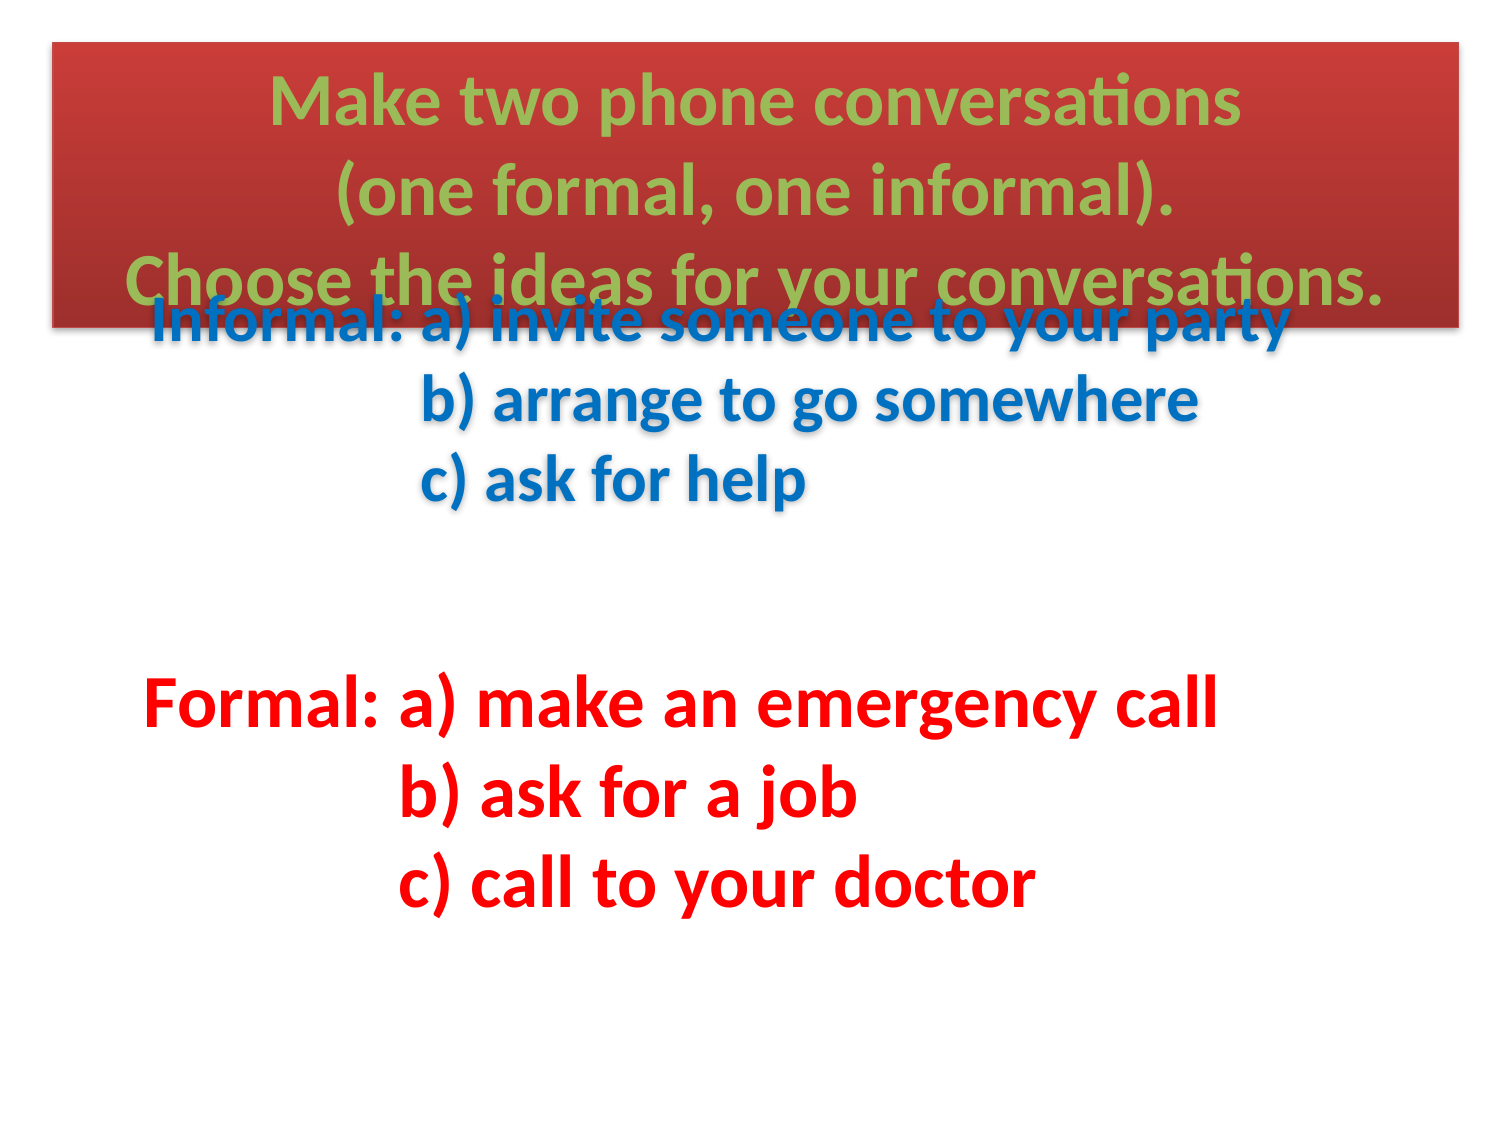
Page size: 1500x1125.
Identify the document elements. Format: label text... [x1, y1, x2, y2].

text_box Formal: a) make an emergency call b) ask for a job c) call to your doctor [128, 645, 1237, 931]
text_box Make two phone conversations (one formal, one informal). Choose the ideas for your conversations. [52, 42, 1459, 328]
text_box Informal: a) invite someone to your party b) arrange to go somewhere c) ask for help [135, 267, 1347, 522]
